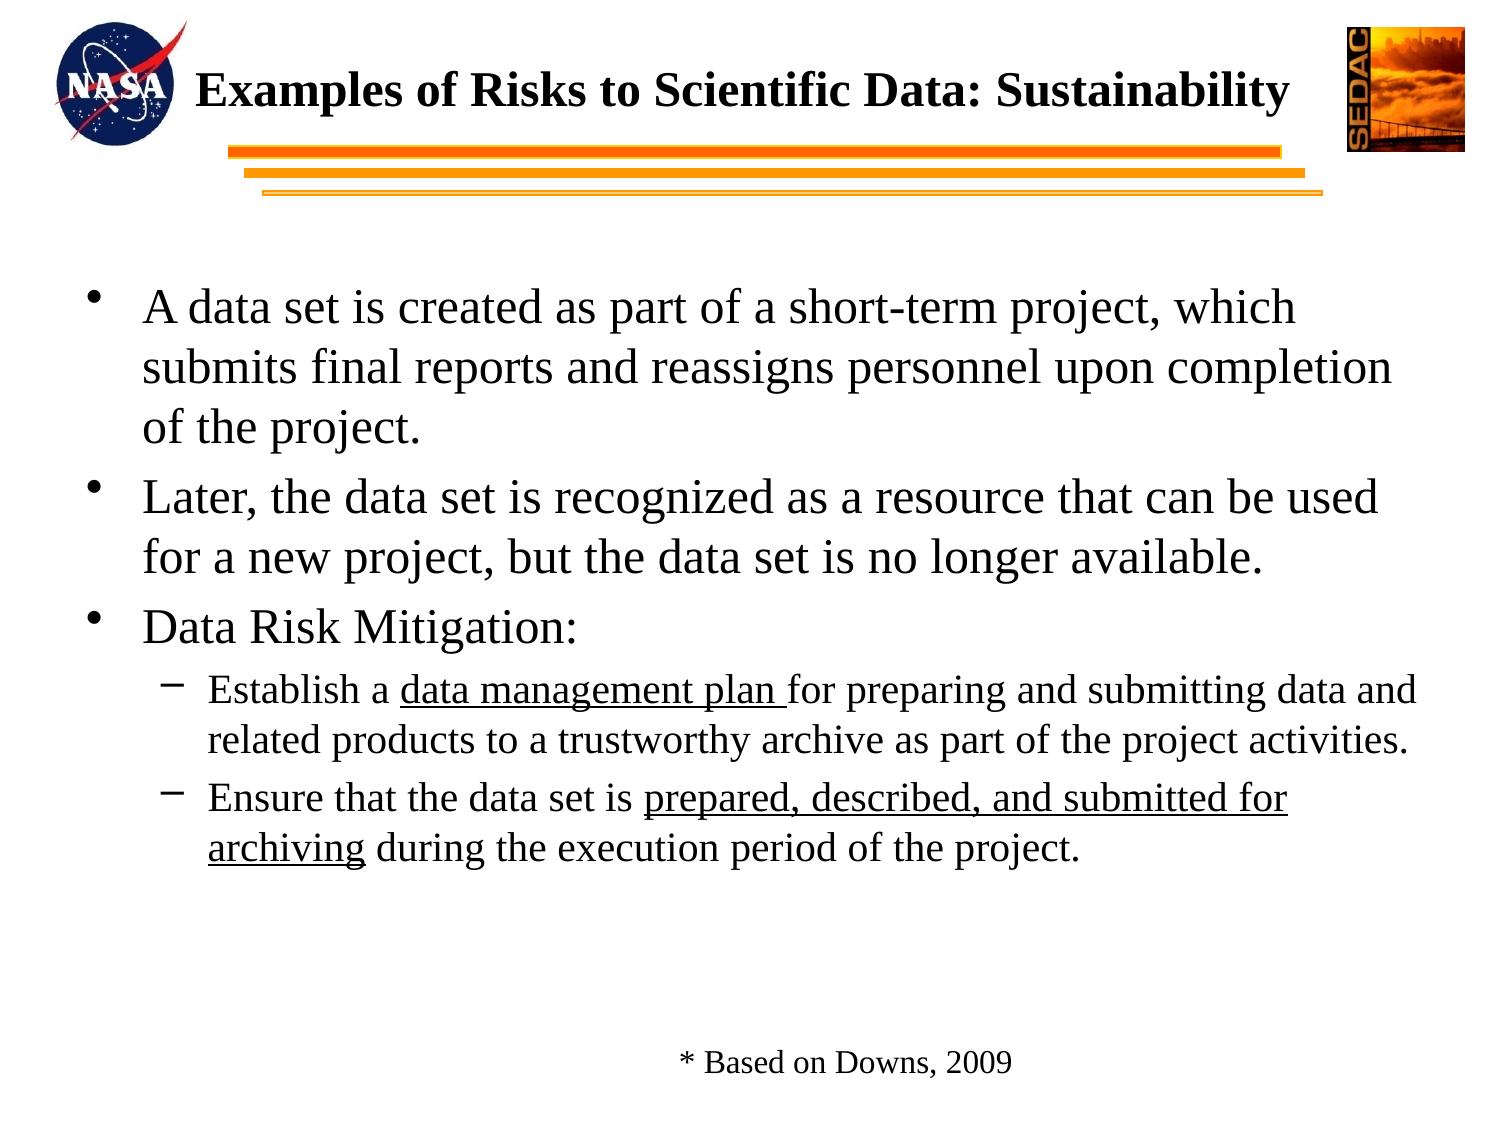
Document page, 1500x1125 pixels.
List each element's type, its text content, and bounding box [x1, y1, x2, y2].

text_box * Based on Downs, 2009 [663, 1032, 1059, 1088]
picture [1347, 27, 1465, 152]
picture [0, 0, 228, 160]
list A data set is created as part of a short-term project, which submits final reports and reassigns personnel upon completion of the project. Later, the data set is recognized as a resource that can be used for a new project, but the data set is no longer available. Data Risk Mitigation: Establish a data management plan for preparing and submitting data and related products to a trustworthy archive as part of the project activities. Ensure that the data set is prepared, described, and submitted for archiving during the execution period of the project. [70, 265, 1436, 891]
title Examples of Risks to Scientific Data: Sustainability [179, 20, 1321, 159]
